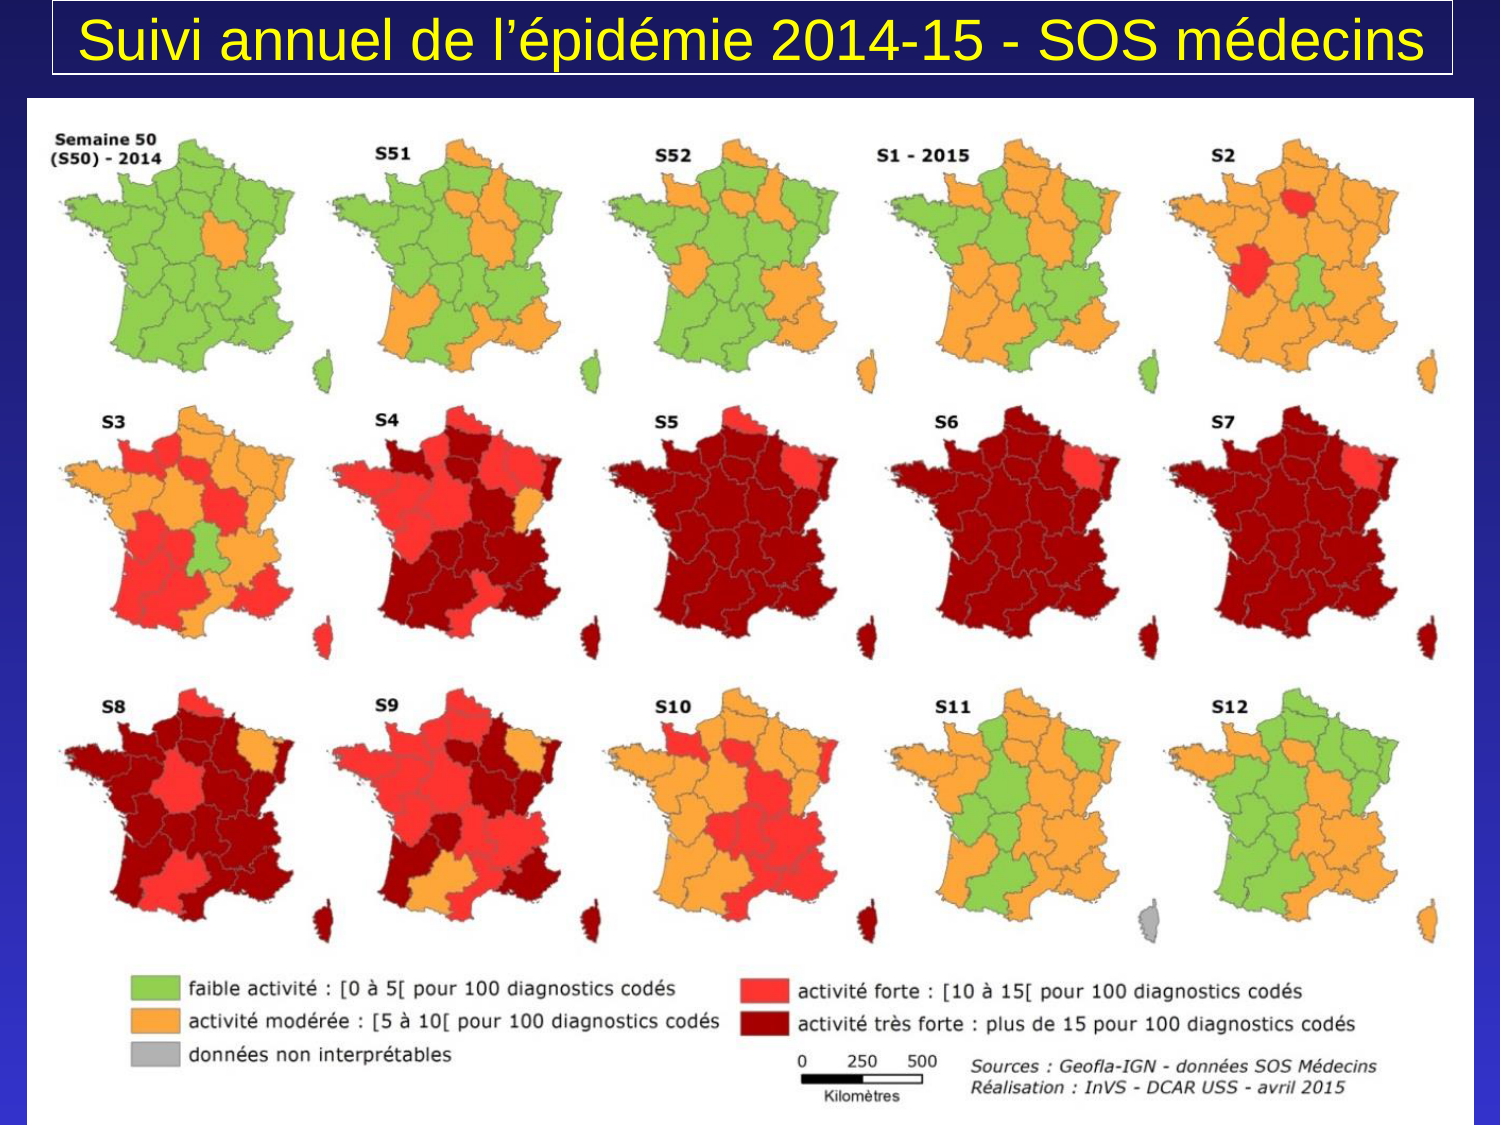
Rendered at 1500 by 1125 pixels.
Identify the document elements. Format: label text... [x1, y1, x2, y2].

title Suivi annuel de l’épidémie 2014-15 - SOS médecins [52, 0, 1453, 75]
picture [26, 98, 1474, 1125]
